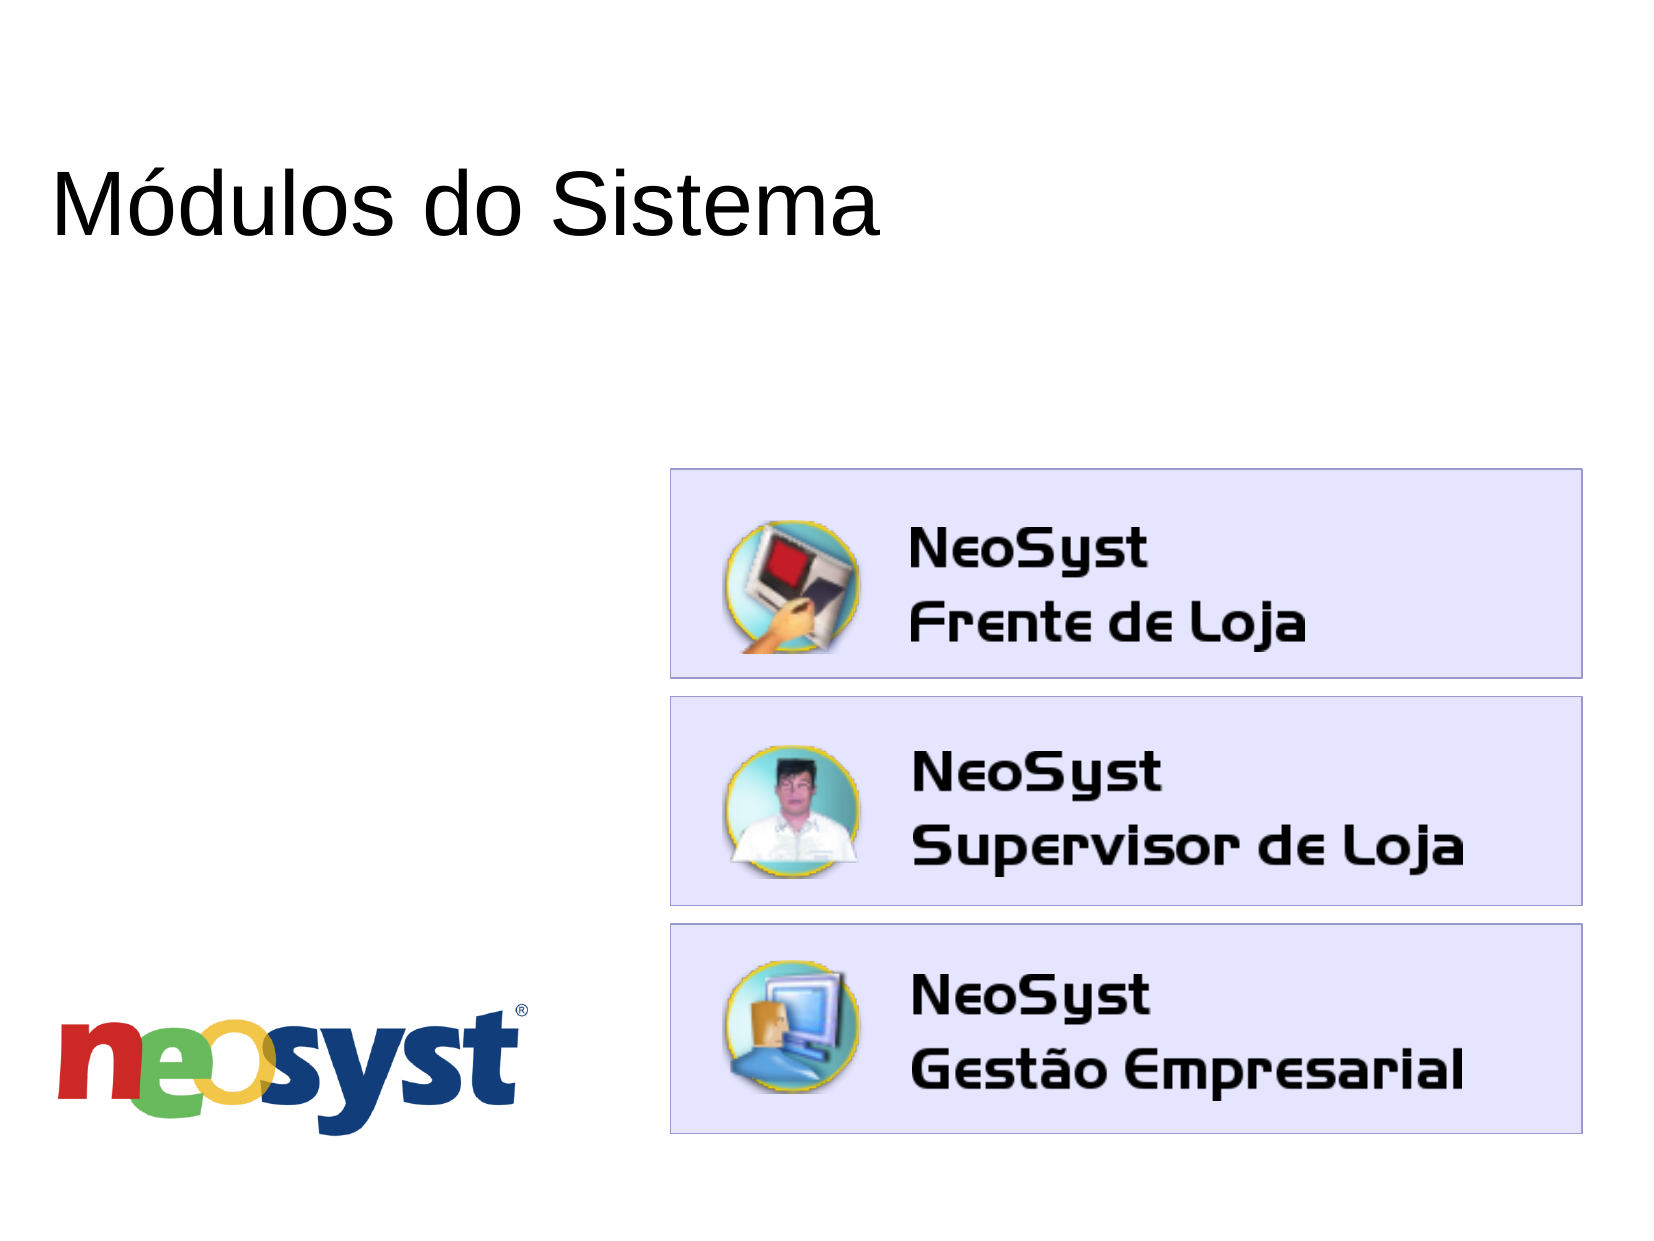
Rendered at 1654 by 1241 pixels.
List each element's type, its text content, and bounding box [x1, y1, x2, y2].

picture [51, 1002, 528, 1139]
text_box [670, 924, 1582, 1134]
picture [722, 745, 866, 880]
picture [911, 974, 1462, 1101]
picture [911, 527, 1305, 652]
picture [722, 520, 866, 655]
picture [913, 750, 1463, 878]
title Módulos do Sistema [34, 87, 1622, 311]
picture [722, 960, 866, 1094]
text_box [670, 468, 1582, 678]
text_box [670, 696, 1582, 906]
